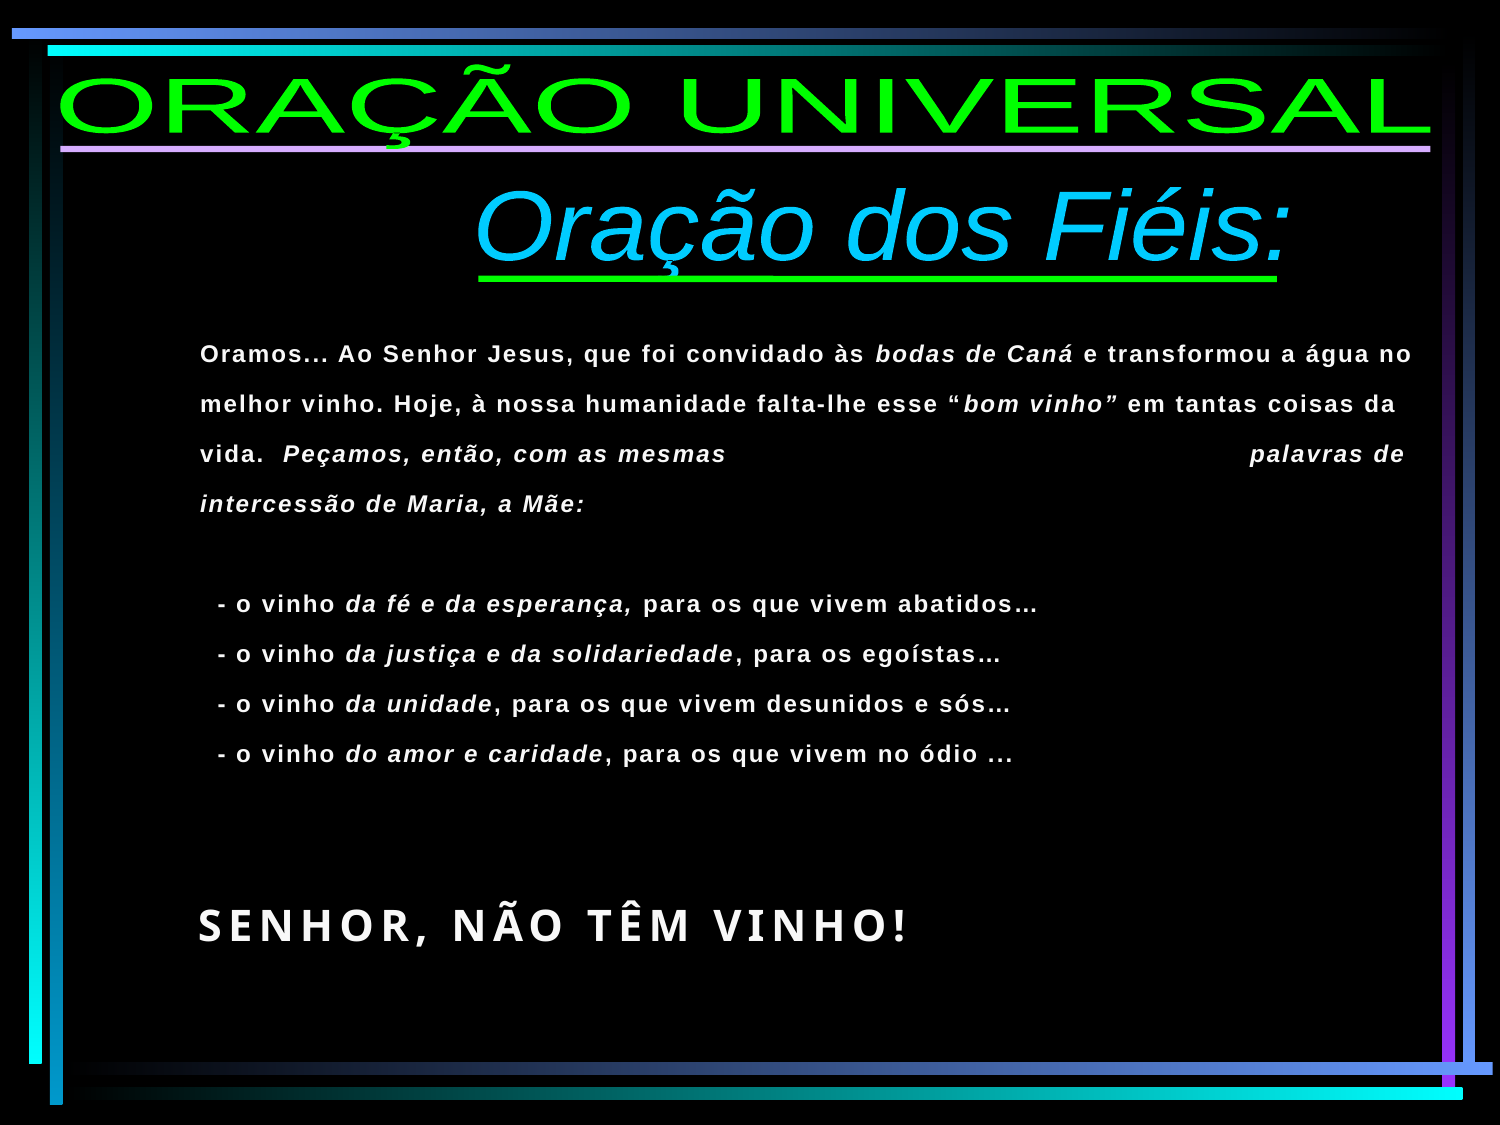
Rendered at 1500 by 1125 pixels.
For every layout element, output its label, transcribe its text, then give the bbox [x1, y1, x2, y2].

text_box Oramos... Ao Senhor Jesus, que foi convidado às bodas de Caná e transformou a água no melhor vinho. Hoje, à nossa humanidade falta-lhe esse “bom vinho” em tantas coisas da vida. Peçamos, então, com as mesmas palavras de intercessão de Maria, a Mãe: - o vinho da fé e da esperança, para os que vivem abatidos… - o vinho da justiça e da solidariedade, para os egoístas… - o vinho da unidade, para os que vivem desunidos e sós… - o vinho do amor e caridade, para os que vivem no ódio ... [53, 326, 1459, 791]
text_box Senhor, não têm vinho! [183, 881, 1376, 987]
